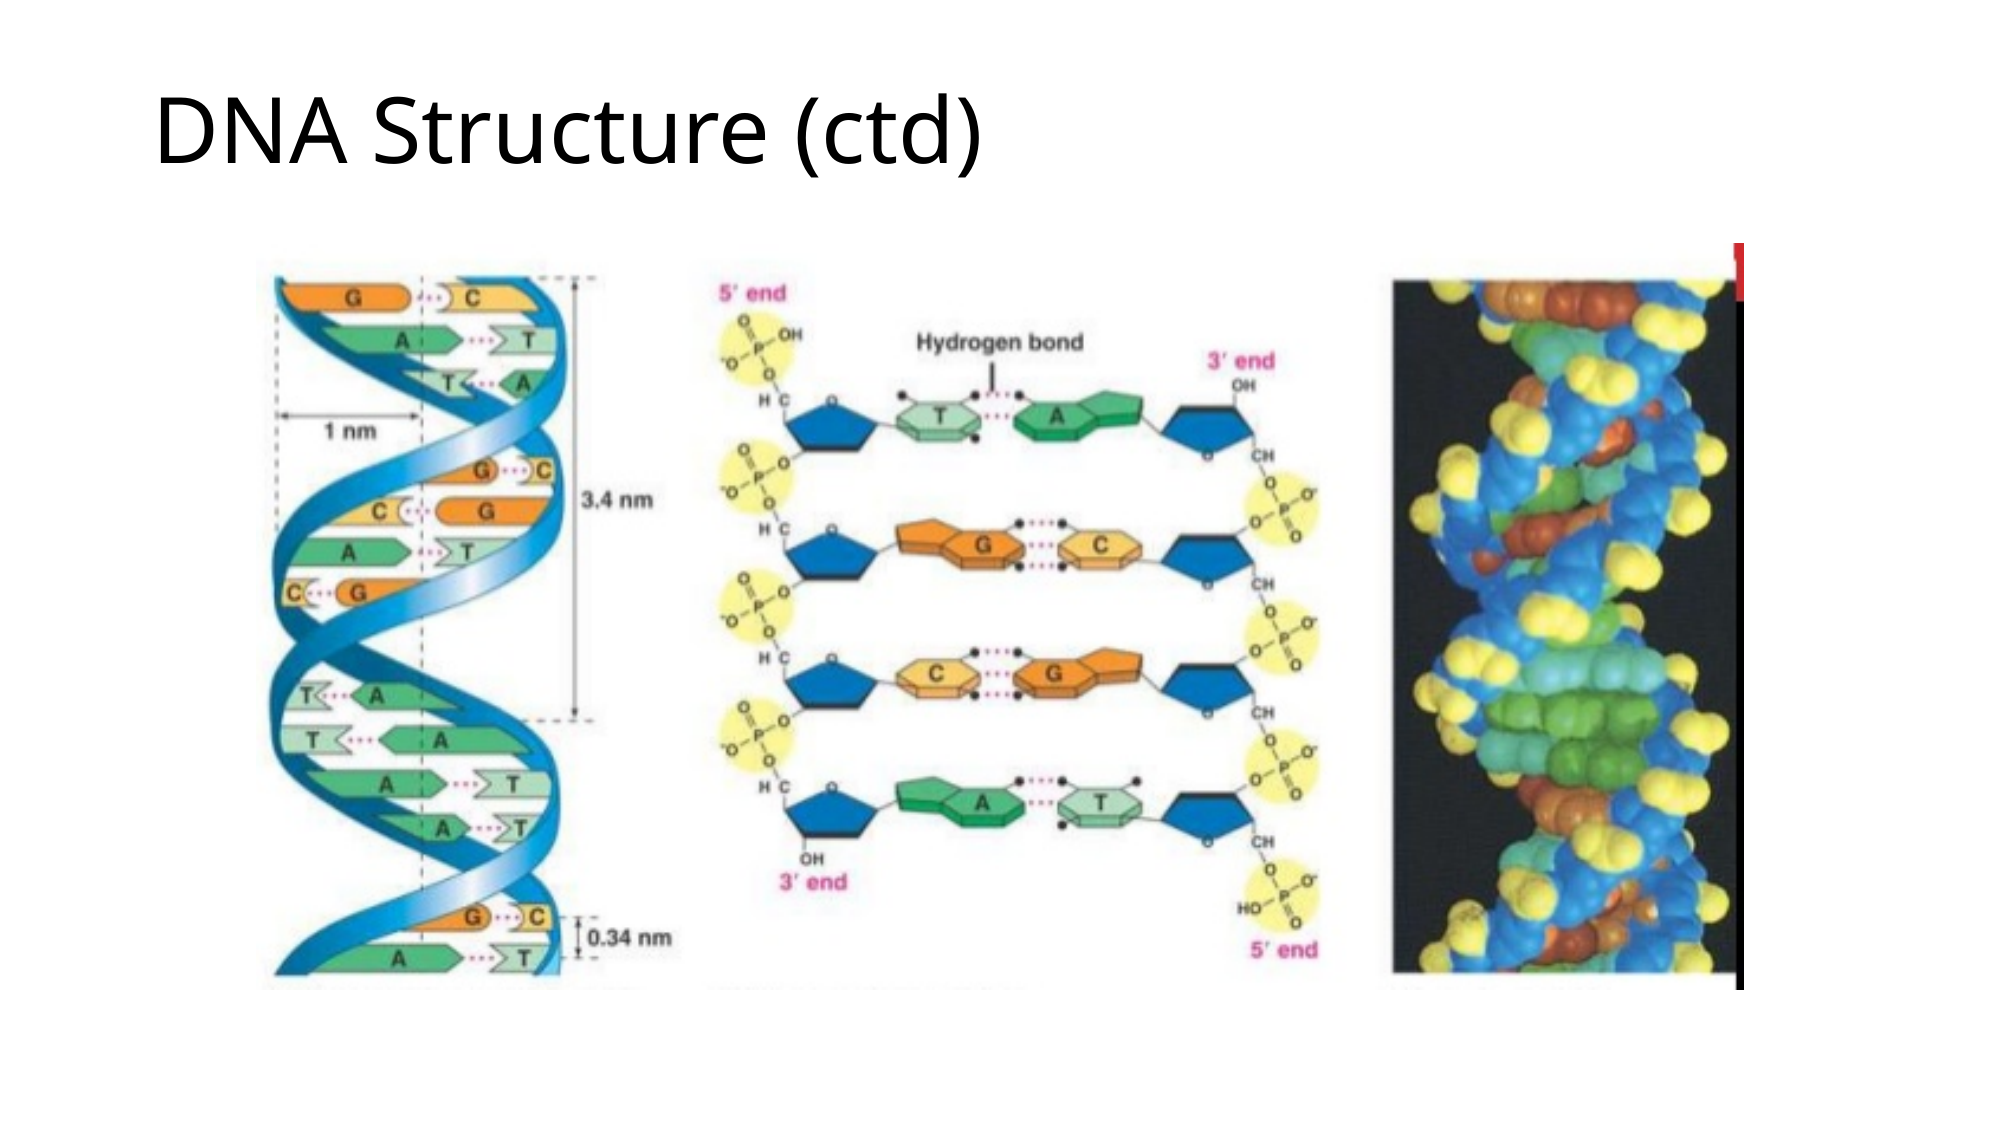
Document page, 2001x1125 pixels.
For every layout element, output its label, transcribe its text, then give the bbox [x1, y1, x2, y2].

title DNA Structure (ctd) [137, 25, 1863, 244]
picture [256, 242, 1744, 990]
